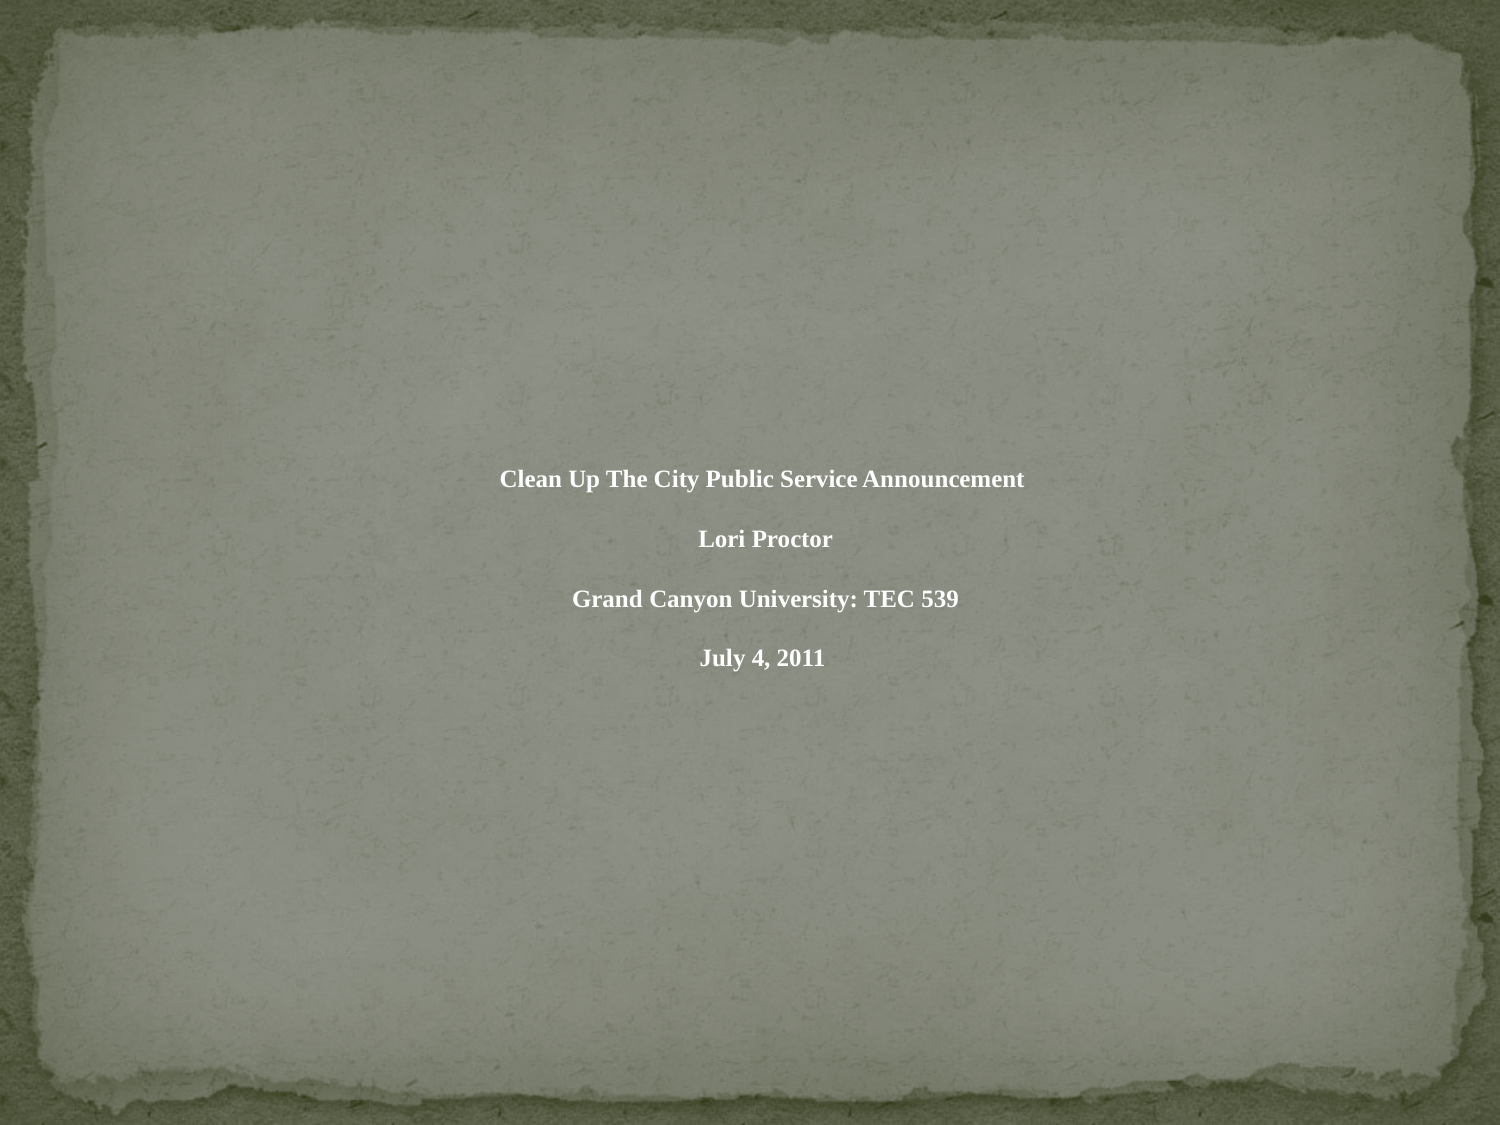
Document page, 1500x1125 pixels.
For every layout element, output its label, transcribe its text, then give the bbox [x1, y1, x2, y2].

text_box Clean Up The City Public Service Announcement Lori Proctor Grand Canyon University: TEC 539 July 4, 2011 [337, 425, 1188, 710]
